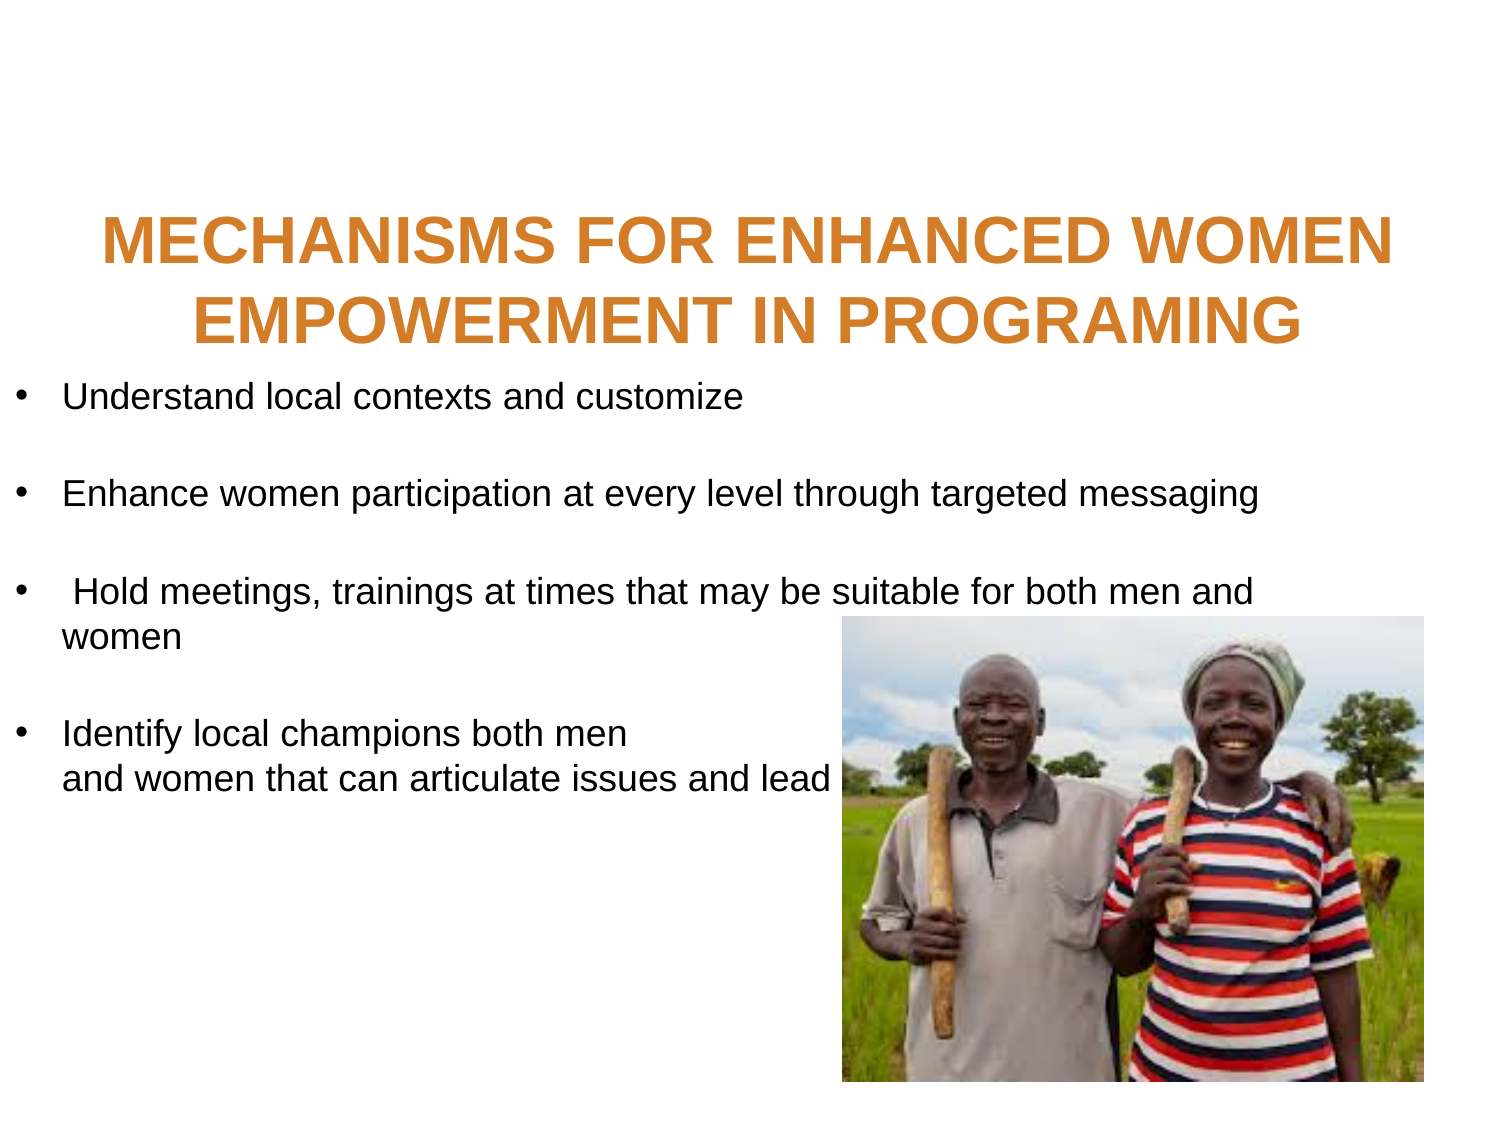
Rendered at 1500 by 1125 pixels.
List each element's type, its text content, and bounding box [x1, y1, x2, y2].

picture [842, 616, 1424, 1083]
title Mechanisms for enhanced women empowerment in programing [73, 189, 1424, 288]
list Understand local contexts and customize Enhance women participation at every level through targeted messaging Hold meetings, trainings at times that may be suitable for both men and women Identify local champions both men and women that can articulate issues and lead [0, 364, 1330, 905]
